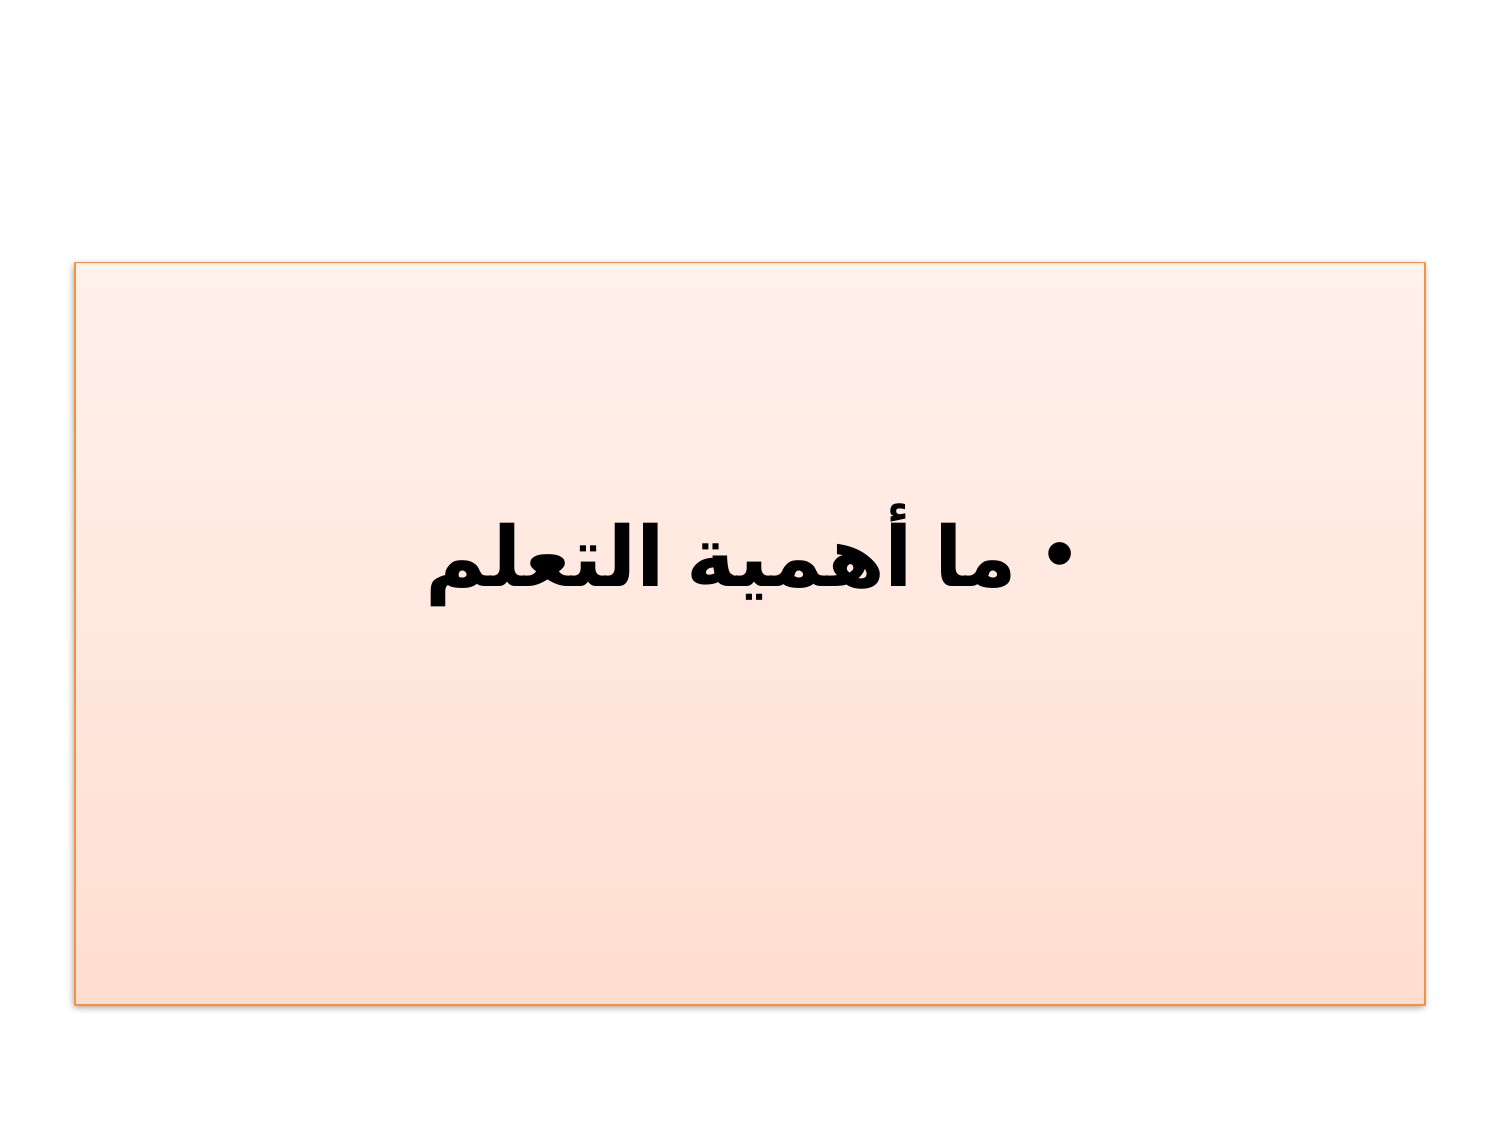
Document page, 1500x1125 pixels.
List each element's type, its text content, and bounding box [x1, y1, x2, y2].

list ما أهمية التعلم [74, 262, 1426, 1006]
